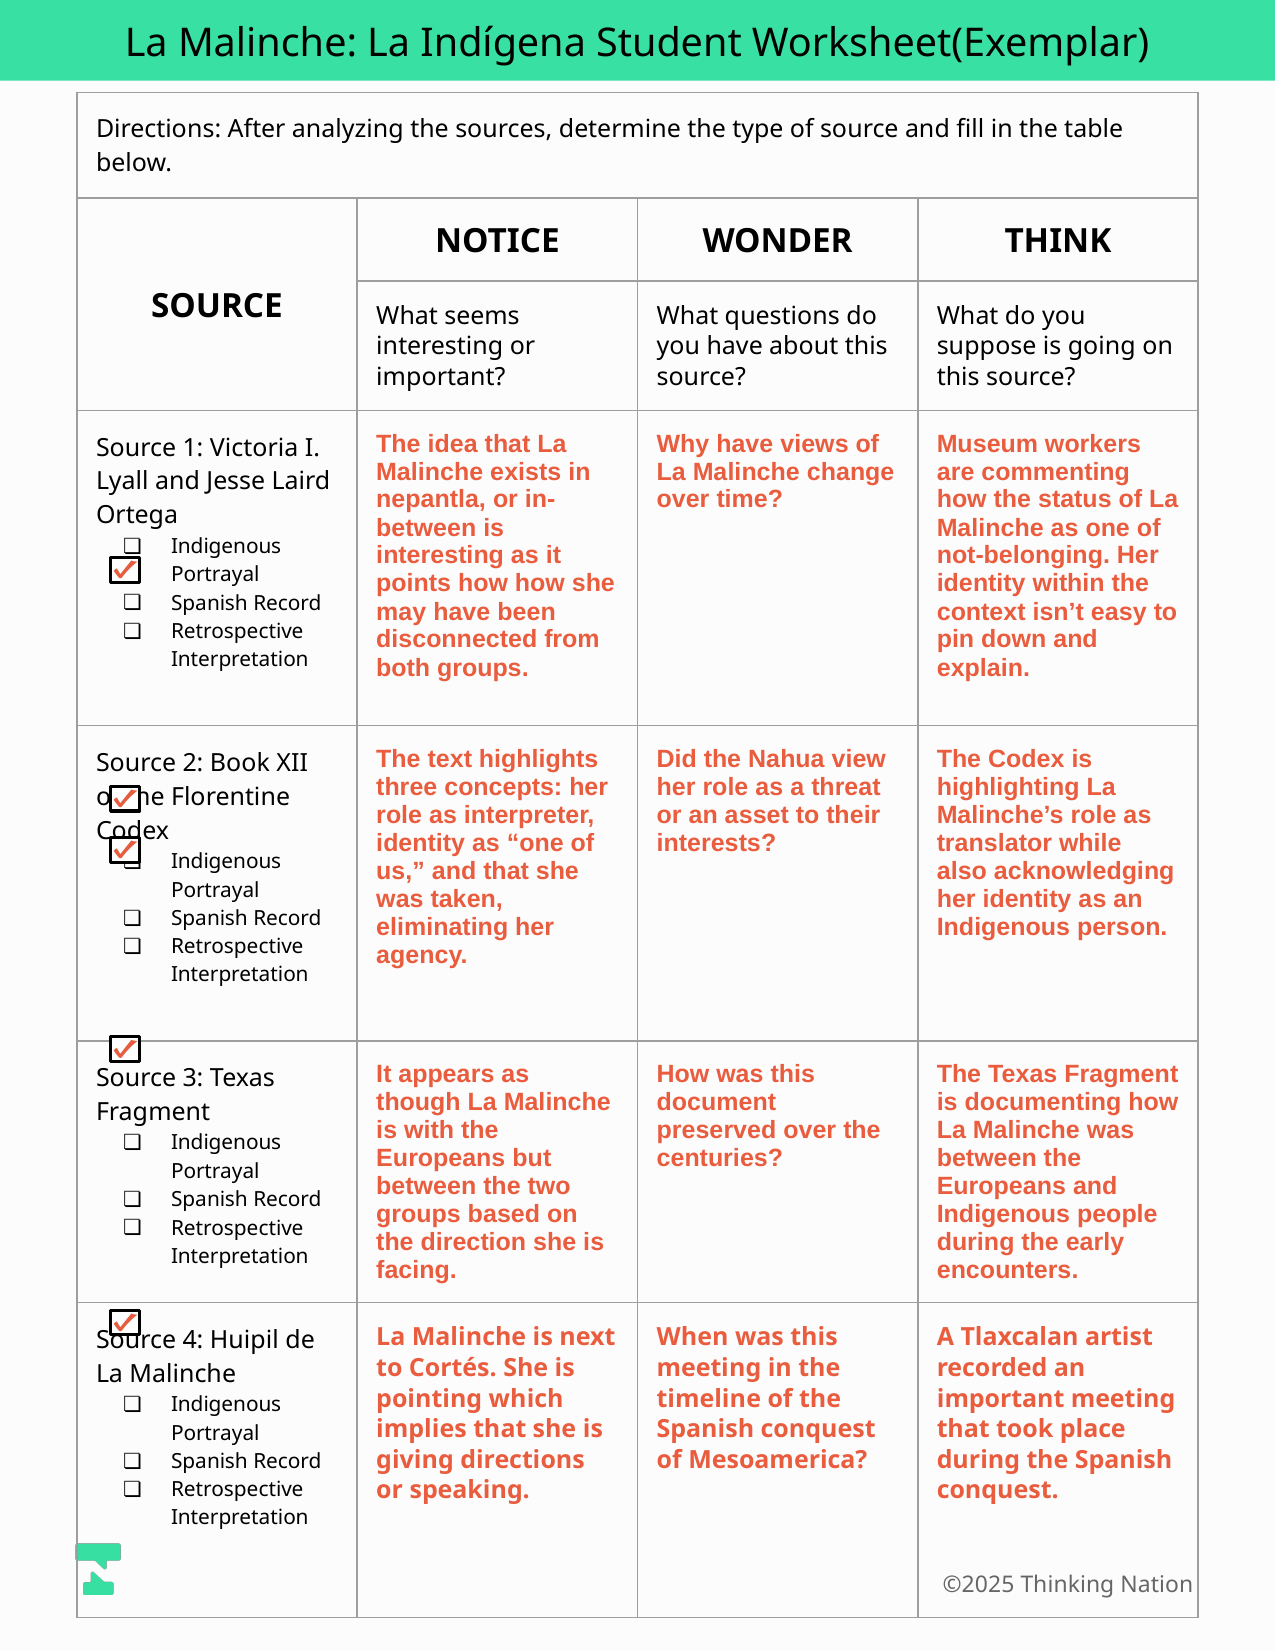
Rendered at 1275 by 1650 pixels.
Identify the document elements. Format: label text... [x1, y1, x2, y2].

picture [111, 1038, 139, 1061]
text_box La Malinche: La Indígena Student Worksheet(Exemplar) [0, 0, 1275, 81]
table_cell SOURCE [78, 199, 356, 410]
table_cell When was this meeting in the timeline of the Spanish conquest of Mesoamerica? [638, 1303, 917, 1617]
table_cell Source 3: Texas Fragment Indigenous Portrayal Spanish Record Retrospective Interpretation [78, 1042, 356, 1302]
table_cell WONDER [638, 199, 917, 280]
table_cell Source 4: Huipil de La Malinche Indigenous Portrayal Spanish Record Retrospective Interpretation [78, 1303, 356, 1617]
table_cell A Tlaxcalan artist recorded an important meeting that took place during the Spanish conquest. [919, 1303, 1197, 1617]
table_cell Museum workers are commenting how the status of La Malinche as one of not-belonging. Her identity within the context isn’t easy to pin down and explain. [919, 411, 1197, 725]
table_cell NOTICE [358, 199, 637, 280]
table_cell The idea that La Malinche exists in nepantla, or in-between is interesting as it points how how she may have been disconnected from both groups. [358, 411, 637, 725]
table_cell Source 1: Victoria I. Lyall and Jesse Laird Ortega Indigenous Portrayal Spanish Record Retrospective Interpretation [78, 411, 356, 725]
table_cell The text highlights three concepts: her role as interpreter, identity as “one of us,” and that she was taken, eliminating her agency. [358, 726, 637, 1040]
table_cell What seems interesting or important? [358, 282, 637, 410]
picture [111, 787, 139, 810]
picture [111, 838, 139, 861]
picture [62, 1533, 134, 1605]
table_cell The Codex is highlighting La Malinche’s role as translator while also acknowledging her identity as an Indigenous person. [919, 726, 1197, 1040]
table_header Directions: After analyzing the sources, determine the type of source and fill in the table below. [78, 93, 1197, 197]
table_cell La Malinche is next to Cortés. She is pointing which implies that she is giving directions or speaking. [358, 1303, 637, 1617]
table_cell THINK [919, 199, 1197, 280]
text_box ©2025 Thinking Nation [1199, 1553, 1210, 1605]
table_cell It appears as though La Malinche is with the Europeans but between the two groups based on the direction she is facing. [358, 1042, 637, 1302]
table_cell Why have views of La Malinche change over time? [638, 411, 917, 725]
table_cell Did the Nahua view her role as a threat or an asset to their interests? [638, 726, 917, 1040]
table_cell What do you suppose is going on this source? [919, 282, 1197, 410]
table_cell How was this document preserved over the centuries? [638, 1042, 917, 1302]
table_cell What questions do you have about this source? [638, 282, 917, 410]
picture [111, 1311, 139, 1334]
picture [111, 558, 139, 581]
table_cell Source 2: Book XII of the Florentine Codex Indigenous Portrayal Spanish Record Retrospective Interpretation [78, 726, 356, 1040]
table_cell The Texas Fragment is documenting how La Malinche was between the Europeans and Indigenous people during the early encounters. [919, 1042, 1197, 1302]
